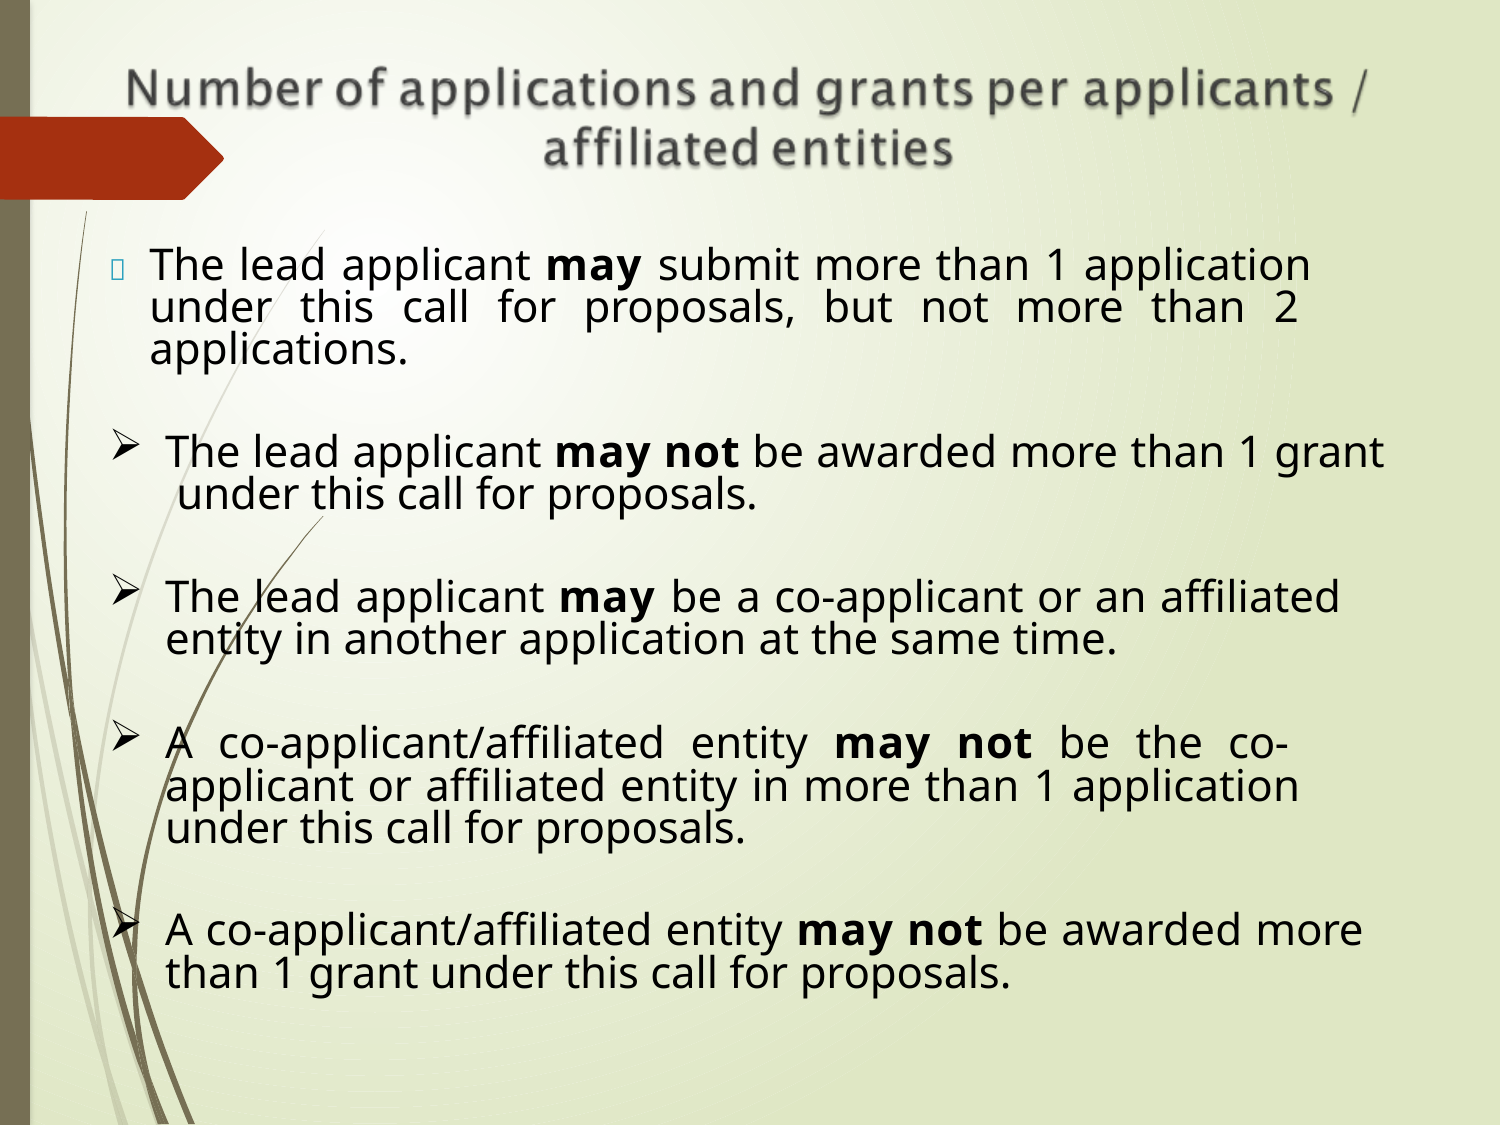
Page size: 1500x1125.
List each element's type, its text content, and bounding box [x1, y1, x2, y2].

text_box  The lead applicant may submit more than 1 application under this call for proposals, but not more than 2 applications. The lead applicant may not be awarded more than 1 grant under this call for proposals. The lead applicant may be a co-applicant or an affiliated entity in another application at the same time. A co-applicant/affiliated entity may not be the co- applicant or affiliated entity in more than 1 application under this call for proposals. A co-applicant/affiliated entity may not be awarded more than 1 grant under this call for proposals. [106, 285, 1386, 997]
text_box [88, 0, 1425, 285]
